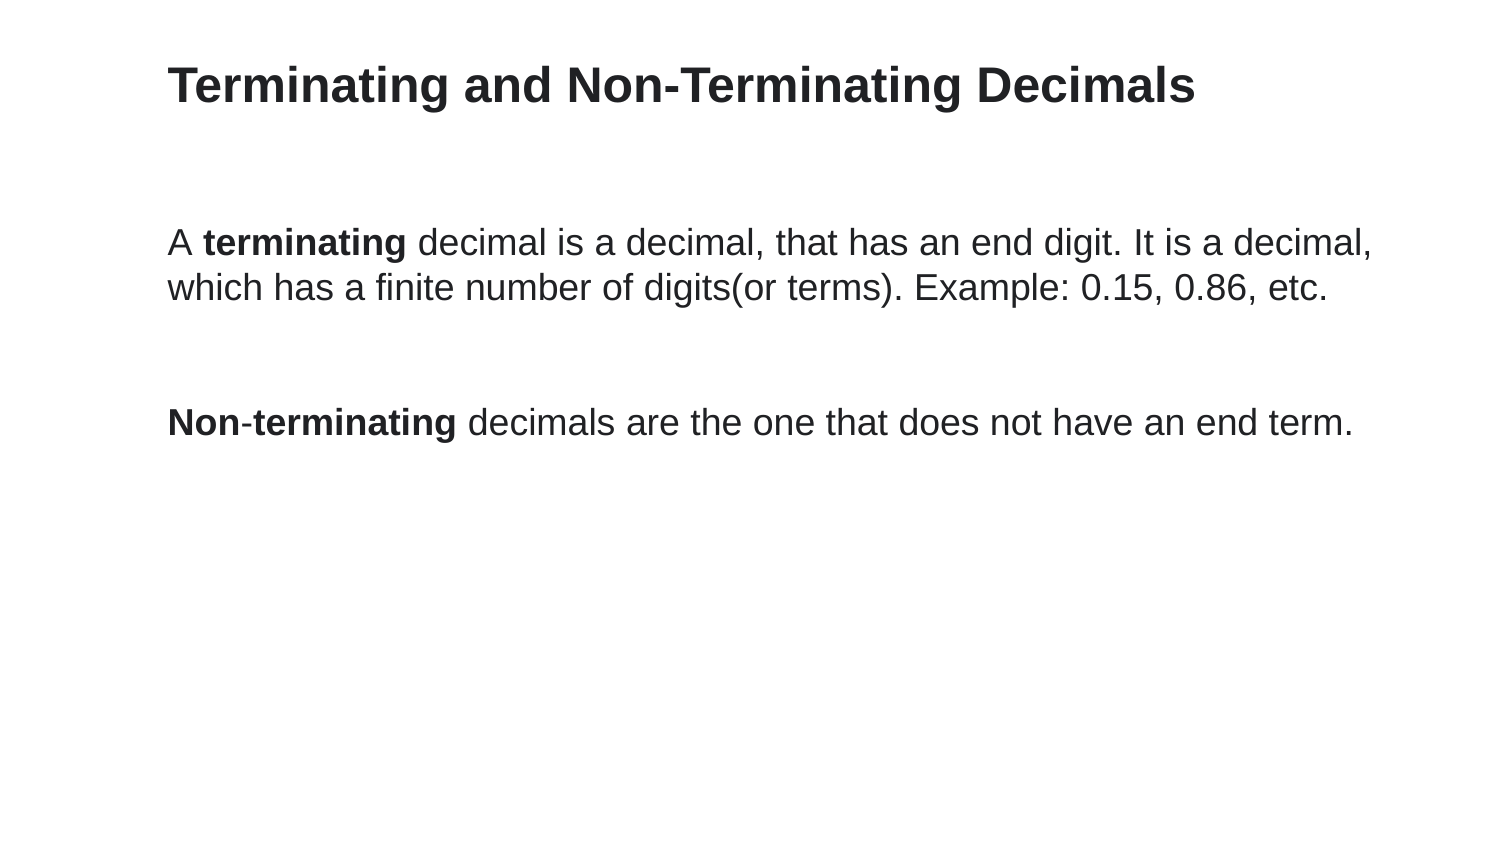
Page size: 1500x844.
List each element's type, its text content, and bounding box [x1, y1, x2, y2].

text_box Terminating and Non-Terminating Decimals A terminating decimal is a decimal, that has an end digit. It is a decimal, which has a finite number of digits(or terms). Example: 0.15, 0.86, etc. Non-terminating decimals are the one that does not have an end term. [152, 45, 1469, 451]
